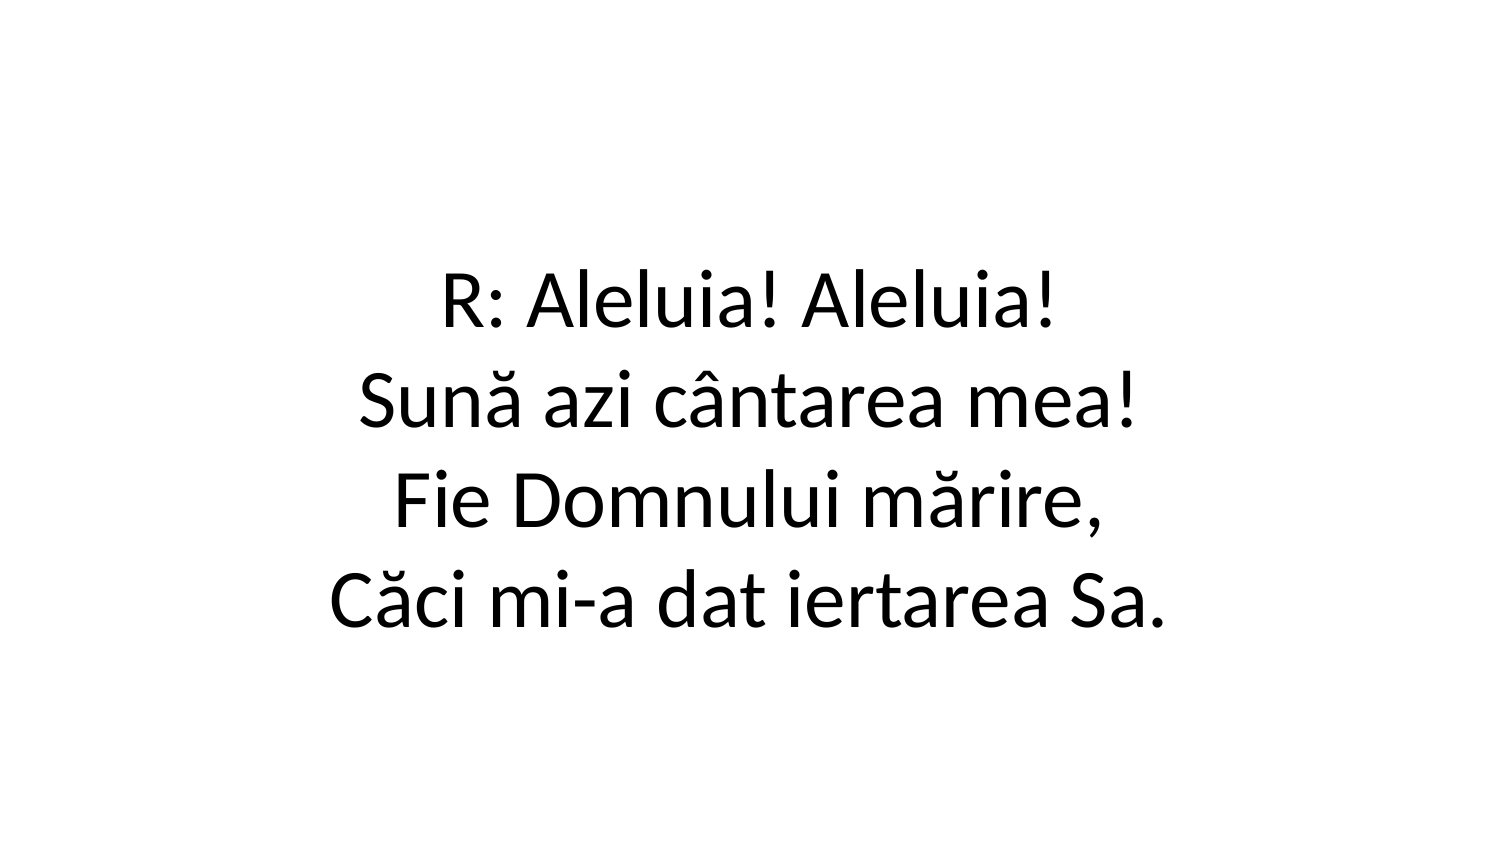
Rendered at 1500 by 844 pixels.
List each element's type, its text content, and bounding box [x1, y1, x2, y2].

text_box R: Aleluia! Aleluia! Sună azi cântarea mea! Fie Domnului mărire, Căci mi-a dat iertarea Sa. [314, 192, 1186, 652]
